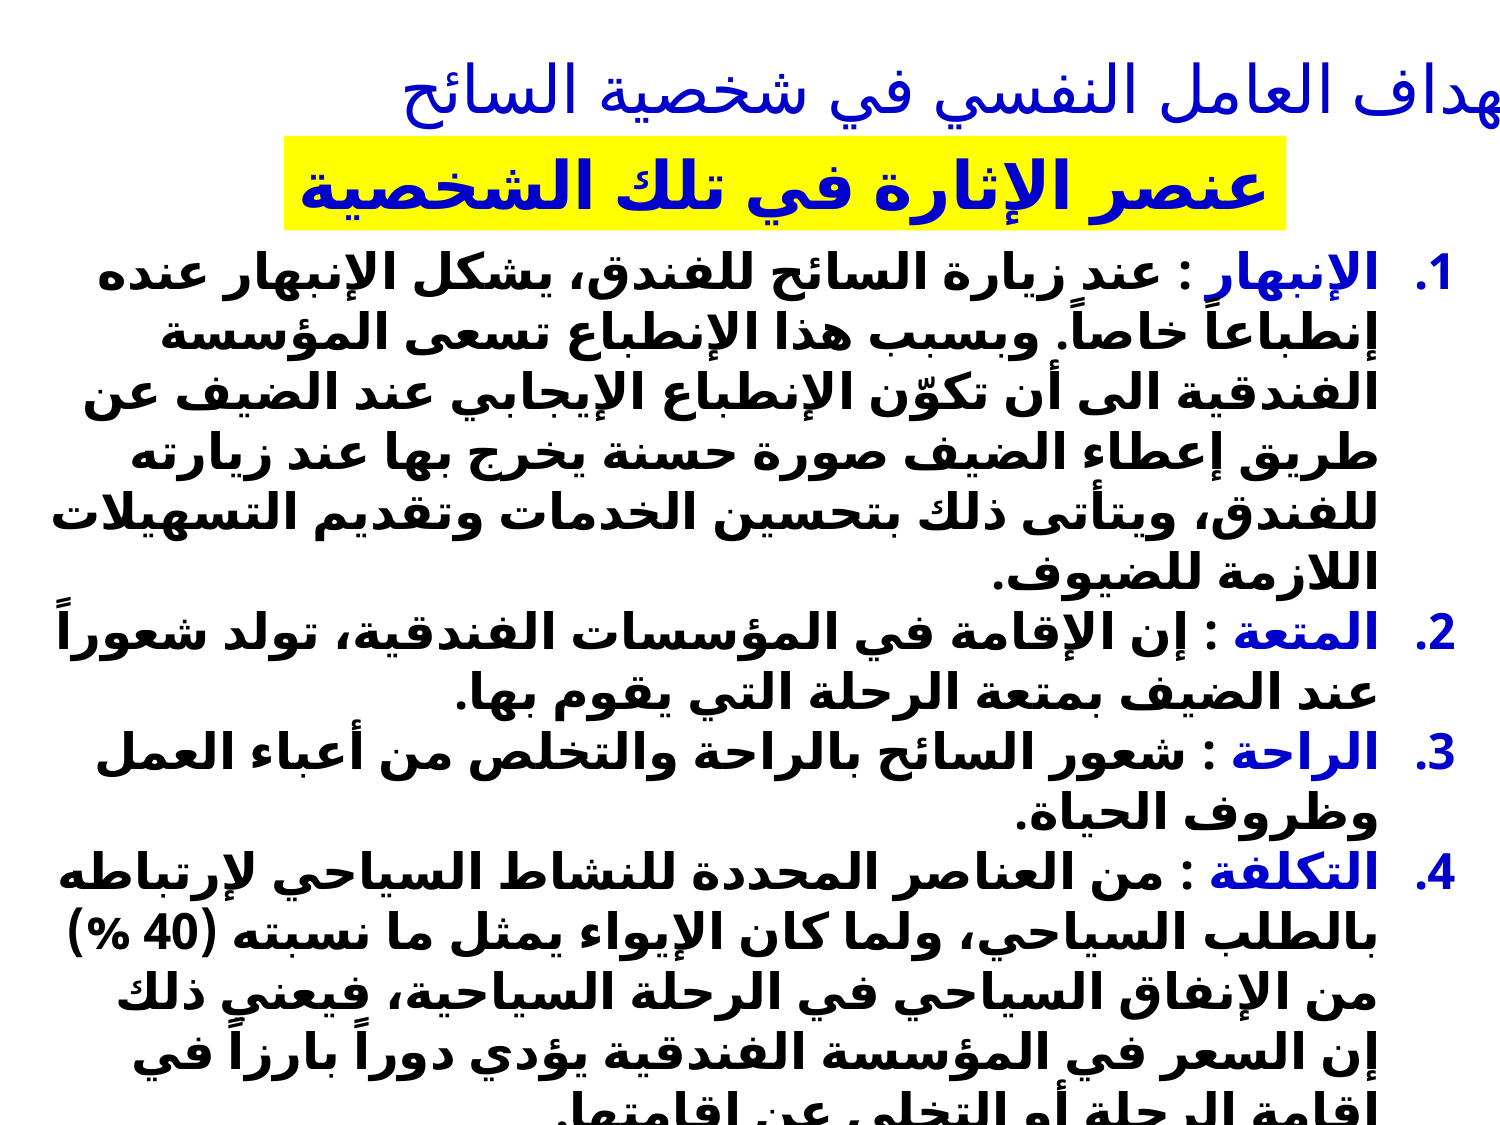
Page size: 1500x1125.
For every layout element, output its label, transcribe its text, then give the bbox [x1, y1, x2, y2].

text_box عنصر الإثارة في تلك الشخصية [283, 135, 1287, 231]
text_box إستهداف العامل النفسي في شخصية السائح [385, 39, 1500, 135]
text_box الإنبهار : عند زيارة السائح للفندق، يشكل الإنبهار عنده إنطباعاً خاصاً. وبسبب هذا الإنطباع تسعى المؤسسة الفندقية الى أن تكوّن الإنطباع الإيجابي عند الضيف عن طريق إعطاء الضيف صورة حسنة يخرج بها عند زيارته للفندق، ويتأتى ذلك بتحسين الخدمات وتقديم التسهيلات اللازمة للضيوف. المتعة : إن الإقامة في المؤسسات الفندقية، تولد شعوراً عند الضيف بمتعة الرحلة التي يقوم بها. الراحة : شعور السائح بالراحة والتخلص من أعباء العمل وظروف الحياة. التكلفة : من العناصر المحددة للنشاط السياحي لإرتباطه بالطلب السياحي، ولما كان الإيواء يمثل ما نسبته (40 %) من الإنفاق السياحي في الرحلة السياحية، فيعني ذلك إن السعر في المؤسسة الفندقية يؤدي دوراً بارزاً في إقامة الرحلة أو التخلي عن إقامتها. الأمان : يولد الشعور بالأمان راحة نفسية كبيرة في نفوس الضيوف، ما يزيد في معدلات الإقامة في وجود الأمان. إذ يتناسب النشاط السياحي طردياً مع السلم والأمان والعكس صحيح. [29, 231, 1471, 1125]
